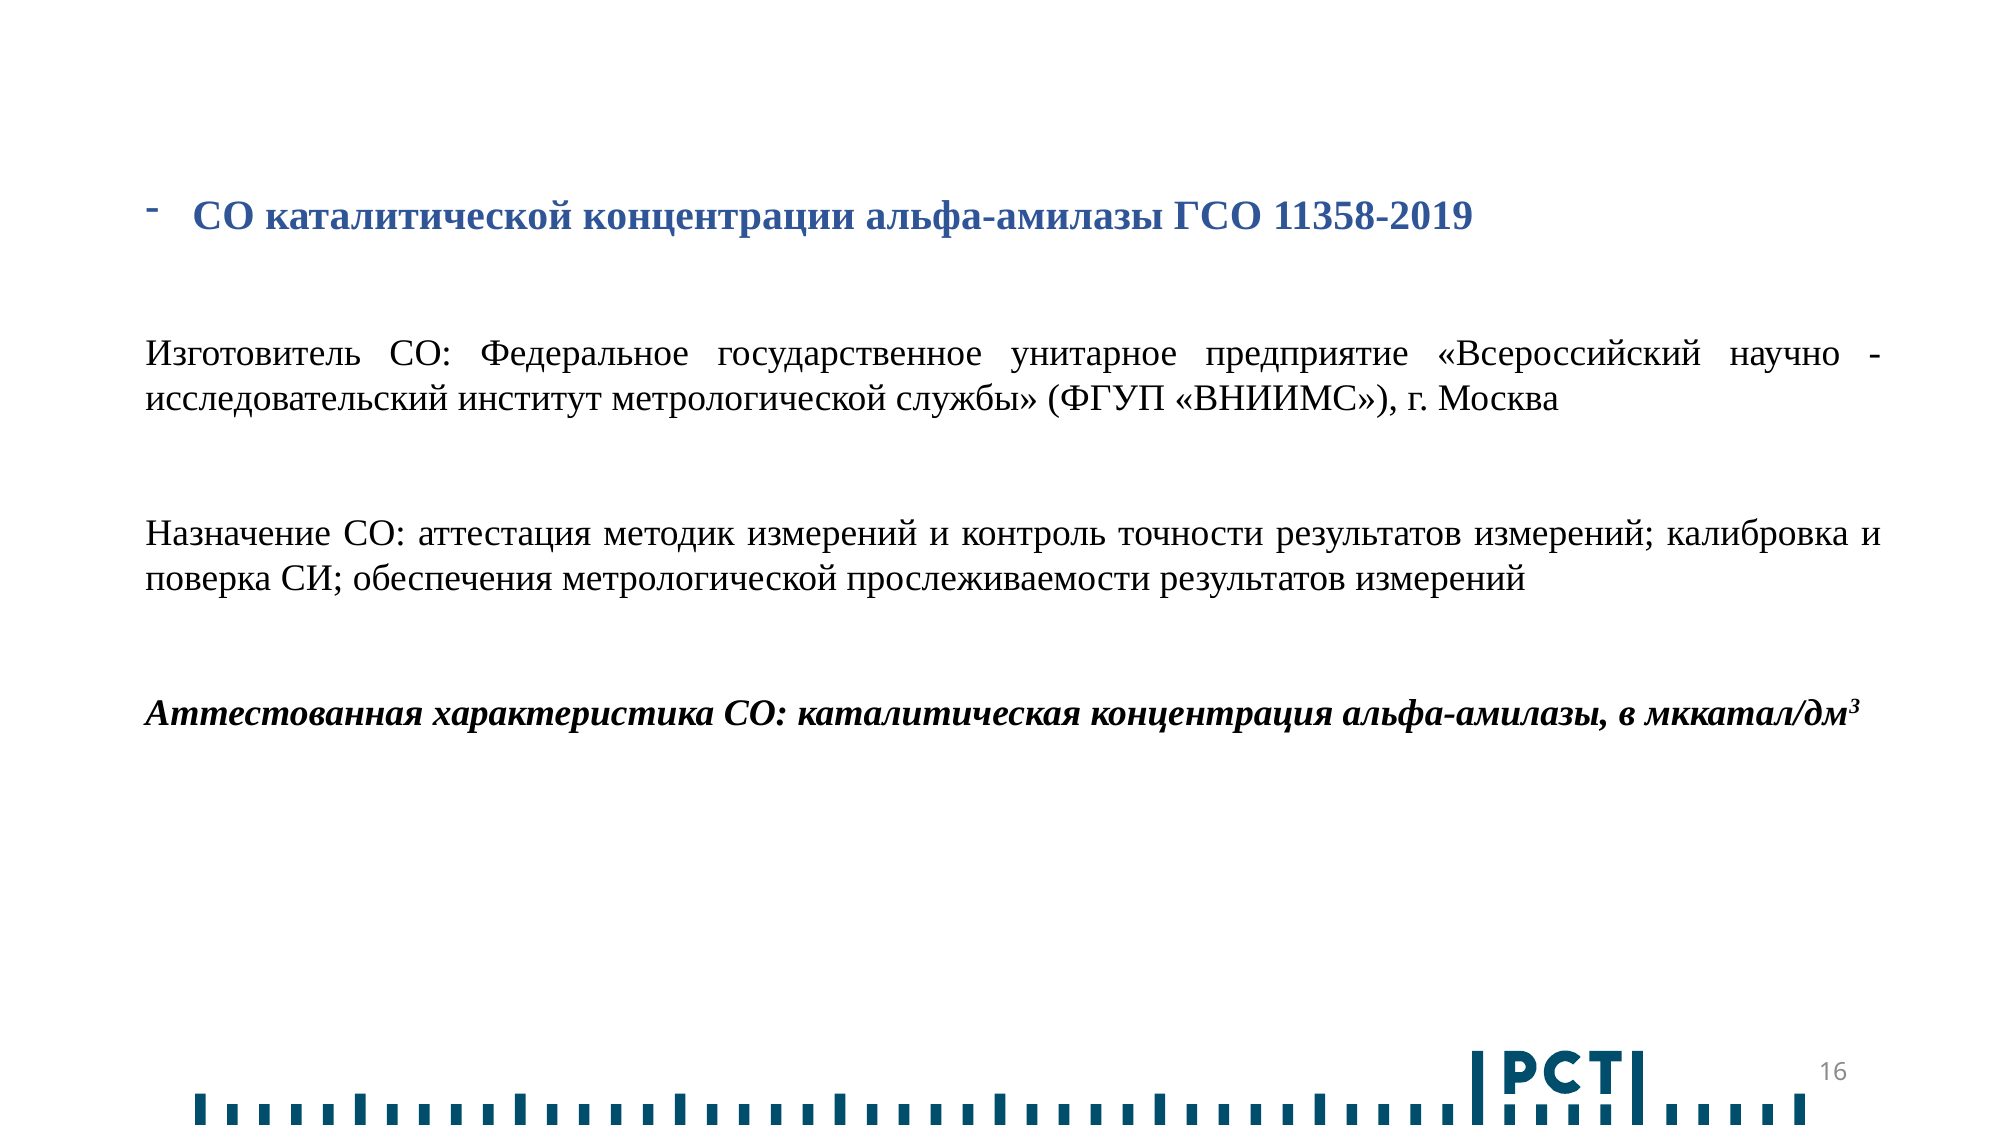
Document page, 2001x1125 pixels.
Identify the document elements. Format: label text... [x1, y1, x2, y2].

text_box СО каталитической концентрации альфа-амилазы ГСО 11358-2019 Изготовитель СО: Федеральное государственное унитарное предприятие «Всероссийский научно - исследовательский институт метрологической службы» (ФГУП «ВНИИМС»), г. Москва Назначение СО: аттестация методик измерений и контроль точности результатов измерений; калибровка и поверка СИ; обеспечения метрологической прослеживаемости результатов измерений Аттестованная характеристика СО: каталитическая концентрация альфа-амилазы, в мккатал/дм3 [130, 179, 1898, 740]
slide_number 16 [1412, 1042, 1863, 1103]
